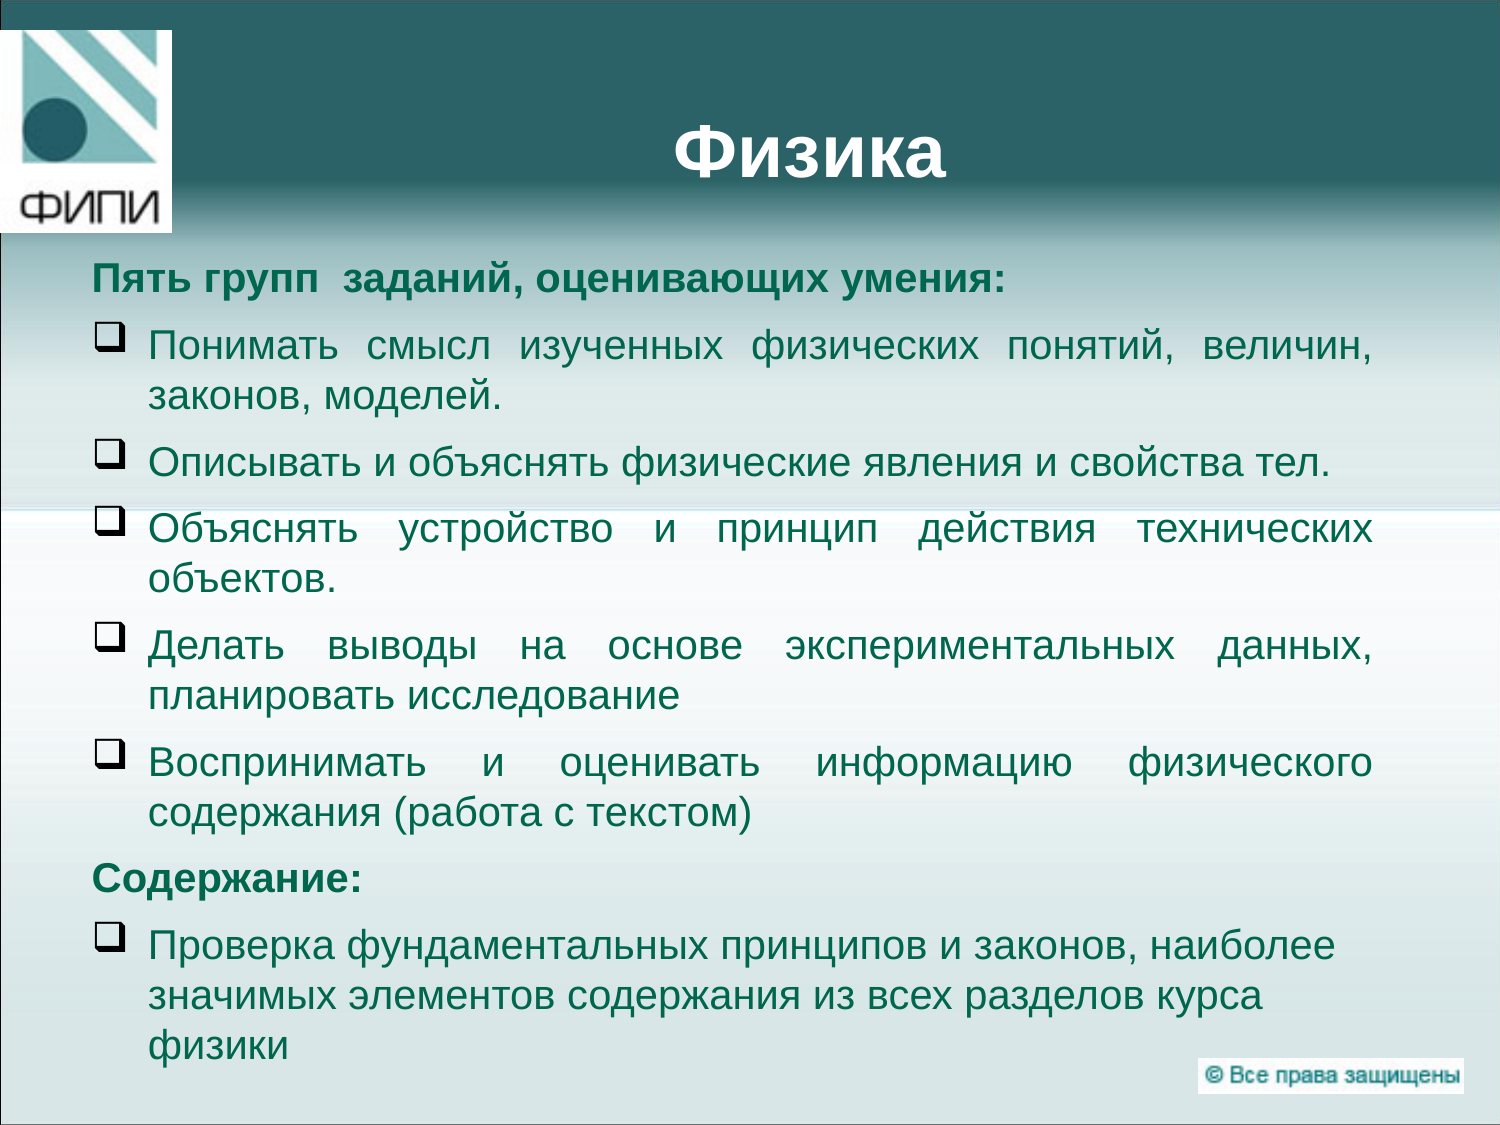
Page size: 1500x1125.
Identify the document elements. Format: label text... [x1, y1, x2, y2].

title Физика [218, 54, 1403, 242]
list Пять групп заданий, оценивающих умения: Понимать смысл изученных физических понятий, величин, законов, моделей. Описывать и объяснять физические явления и свойства тел. Объяснять устройство и принцип действия технических объектов. Делать выводы на основе экспериментальных данных, планировать исследование Воспринимать и оценивать информацию физического содержания (работа с текстом) Содержание: Проверка фундаментальных принципов и законов, наиболее значимых элементов содержания из всех разделов курса физики [76, 243, 1389, 1024]
picture [0, 0, 1500, 1125]
